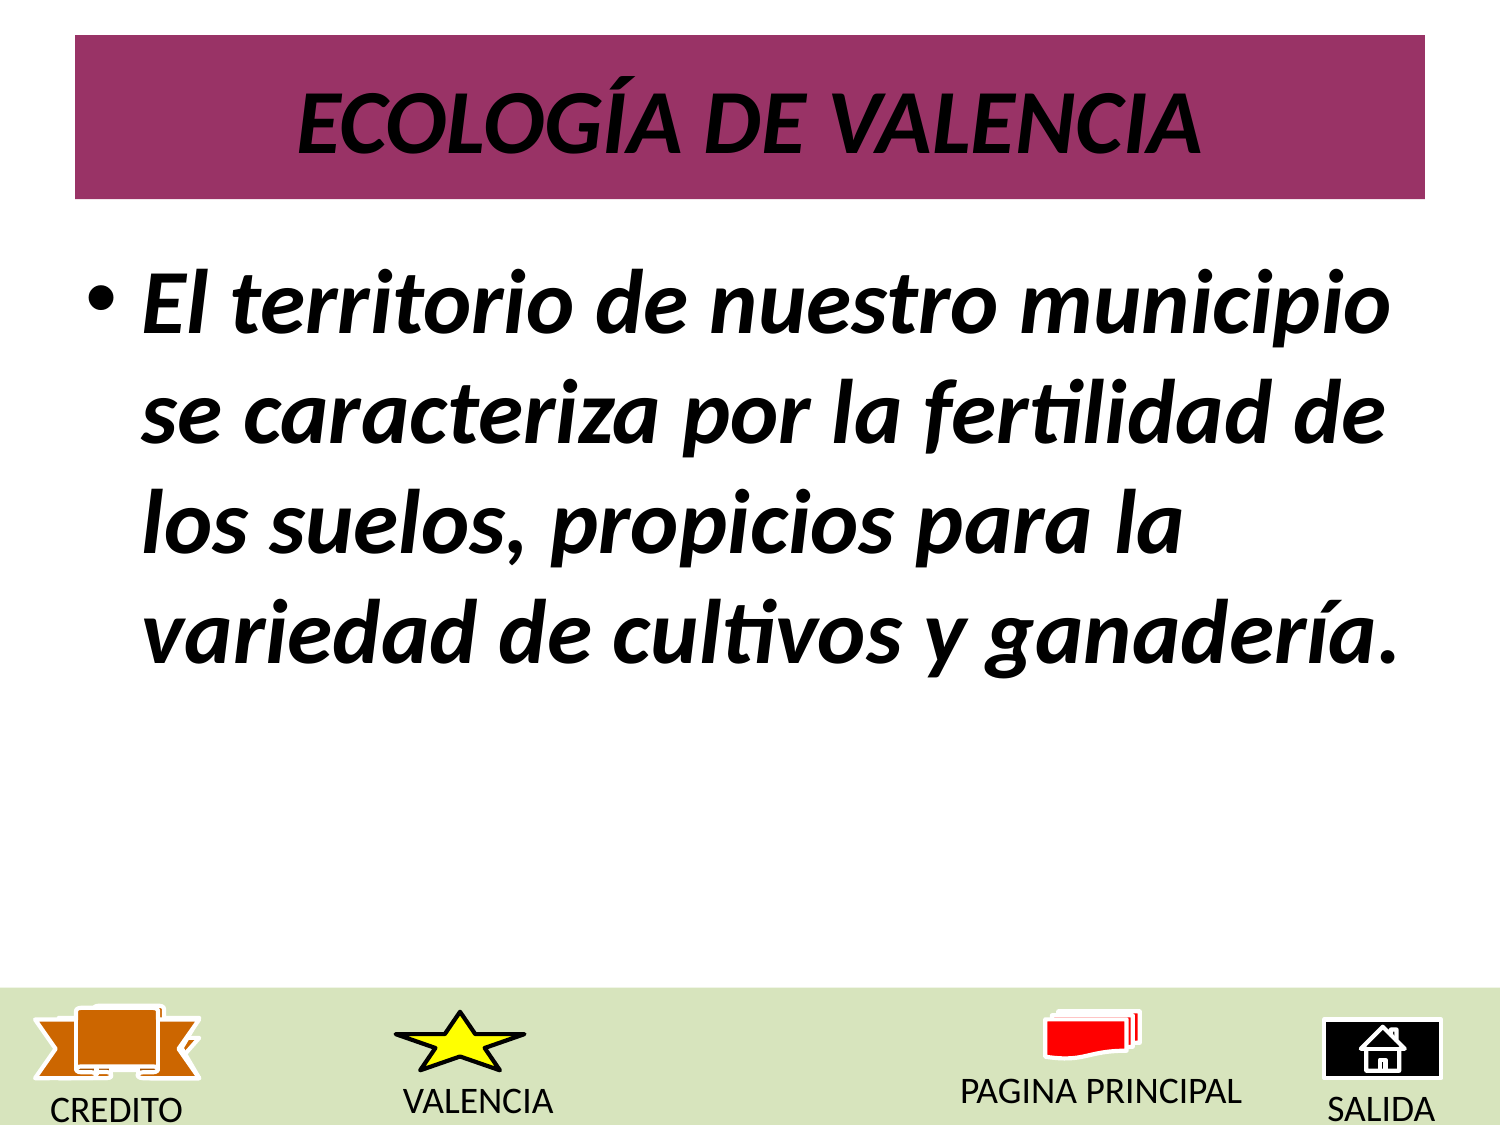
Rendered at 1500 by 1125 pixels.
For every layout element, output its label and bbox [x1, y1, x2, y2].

title [75, 35, 1425, 200]
text_box [0, 986, 1500, 1125]
list [70, 234, 1421, 891]
